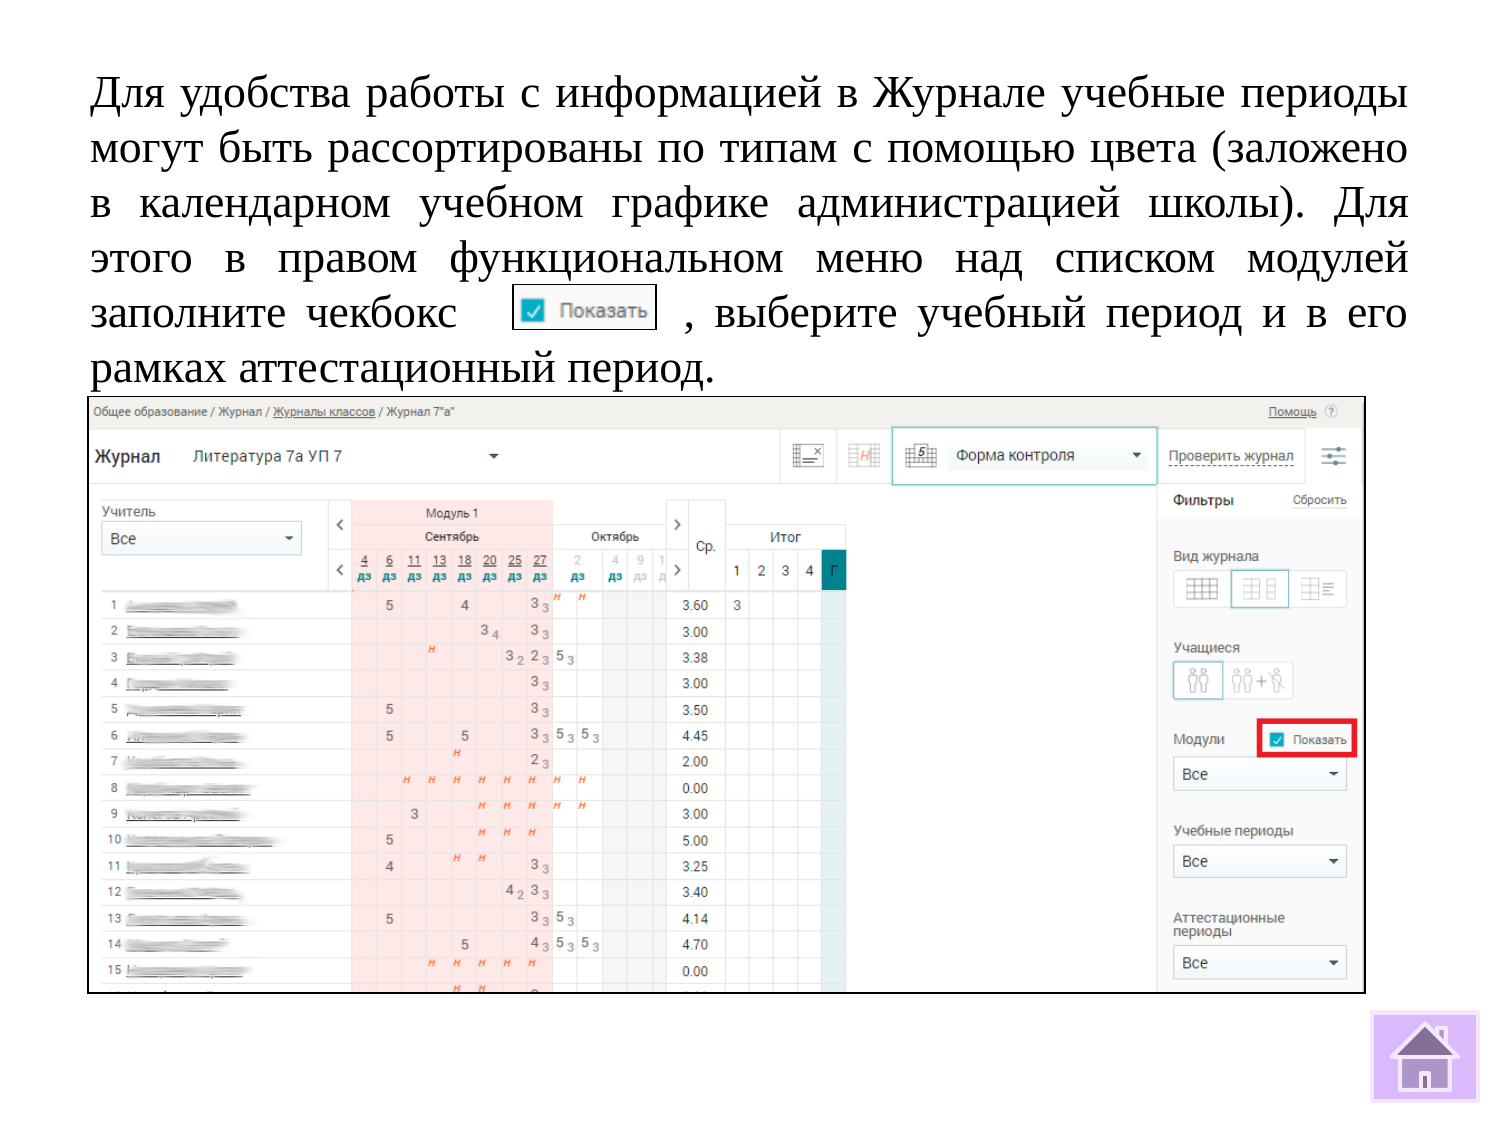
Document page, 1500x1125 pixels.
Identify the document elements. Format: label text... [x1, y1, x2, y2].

picture [513, 285, 656, 330]
picture [88, 396, 1365, 993]
list Для удобства работы с информацией в Журнале учебные периоды могут быть рассортированы по типам с помощью цвета (заложено в календарном учебном графике администрацией школы). Для этого в правом функциональном меню над списком модулей заполните чекбокс , выберите учебный период и в его рамках аттестационный период. [75, 54, 1425, 1005]
text_box [1370, 1010, 1480, 1103]
